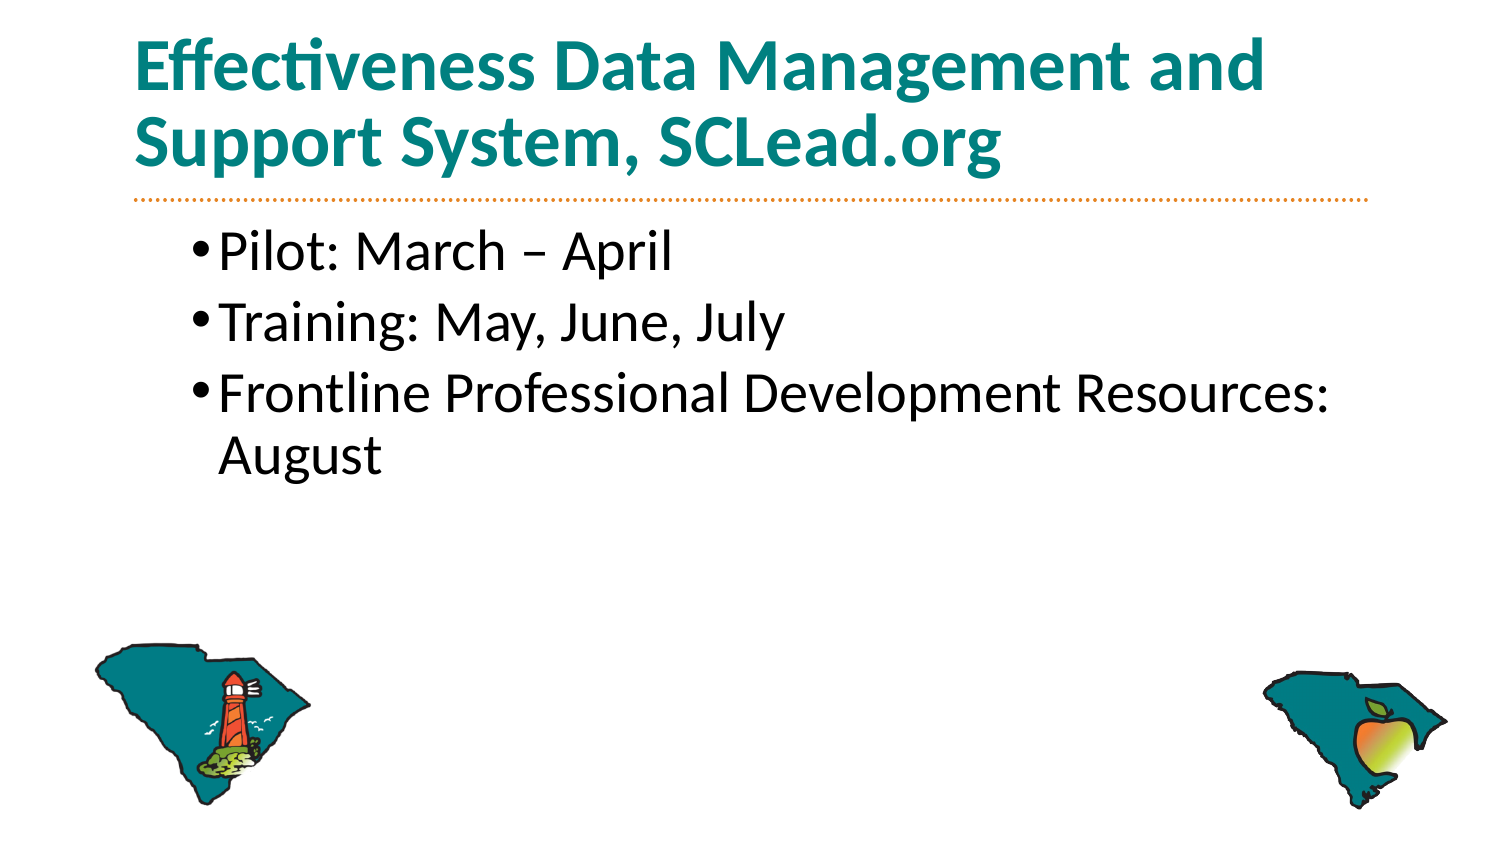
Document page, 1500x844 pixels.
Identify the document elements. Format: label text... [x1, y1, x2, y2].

picture [82, 602, 323, 843]
picture [1251, 628, 1459, 836]
list Pilot: March – April Training: May, June, July Frontline Professional Development Resources: August [134, 220, 1366, 746]
title Effectiveness Data Management and Support System, SCLead.org [134, 24, 1389, 182]
